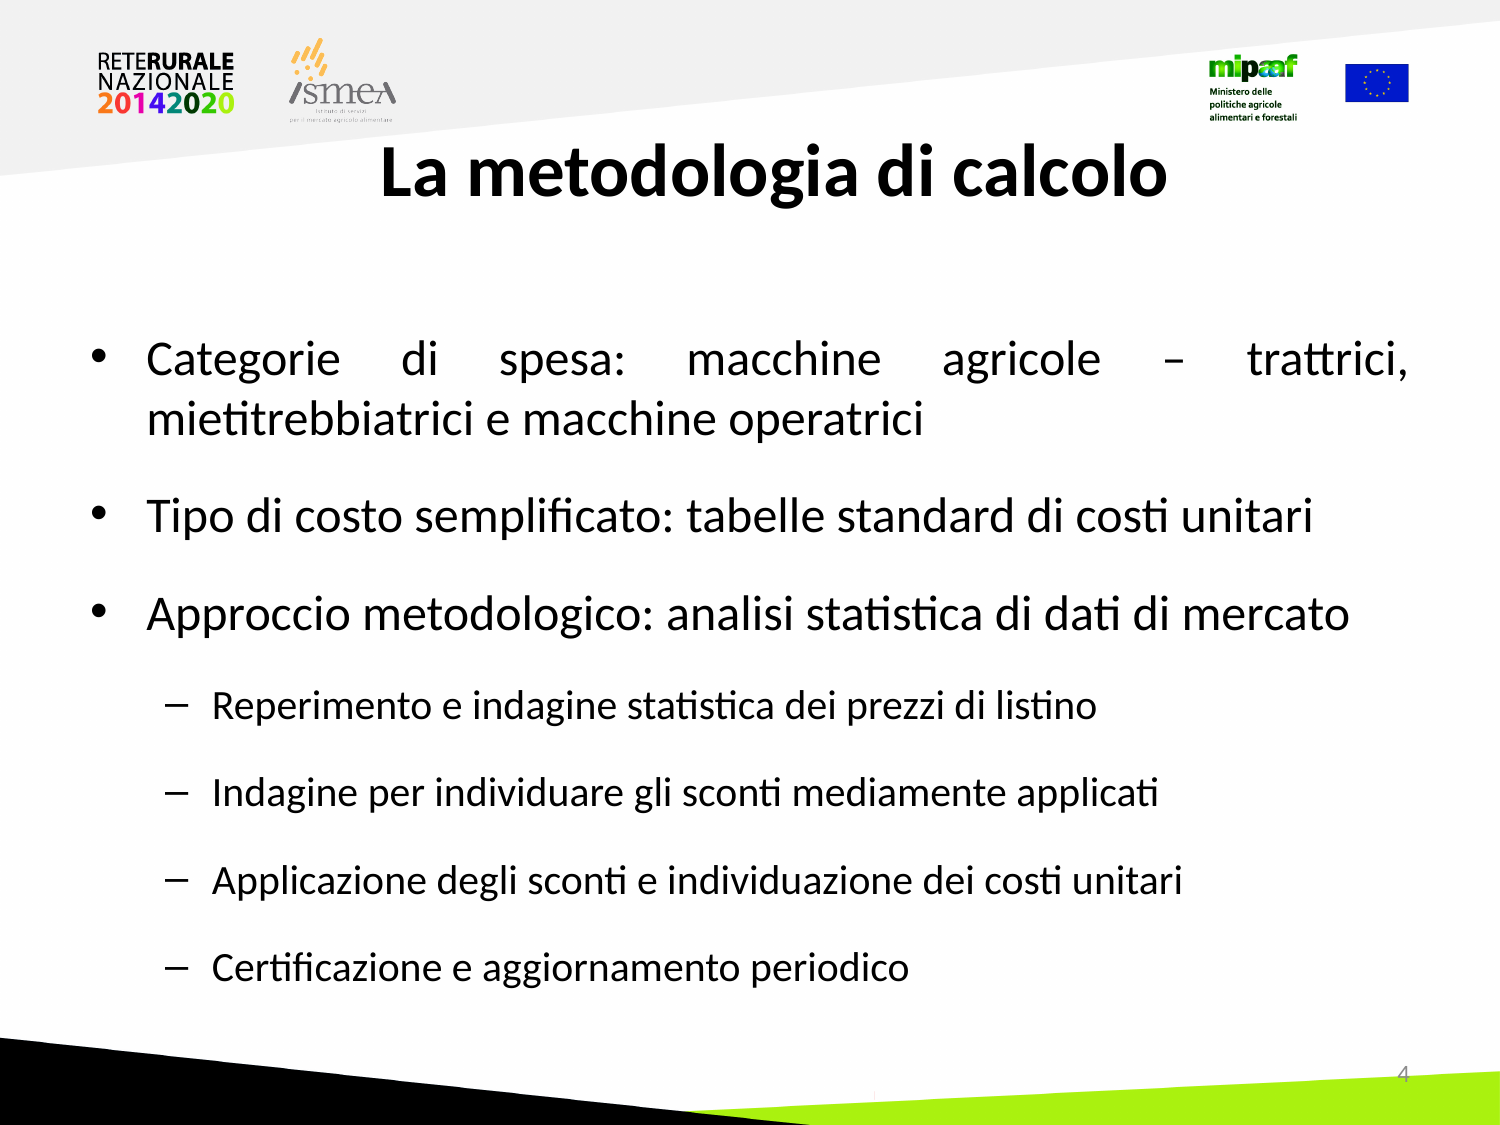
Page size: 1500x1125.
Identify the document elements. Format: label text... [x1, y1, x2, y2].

picture [0, 0, 1500, 1125]
title La metodologia di calcolo [100, 113, 1451, 220]
slide_number 4 [1074, 1042, 1425, 1103]
list Categorie di spesa: macchine agricole – trattrici, mietitrebbiatrici e macchine operatrici Tipo di costo semplificato: tabelle standard di costi unitari Approccio metodologico: analisi statistica di dati di mercato Reperimento e indagine statistica dei prezzi di listino Indagine per individuare gli sconti mediamente applicati Applicazione degli sconti e individuazione dei costi unitari Certificazione e aggiornamento periodico [75, 219, 1425, 1005]
